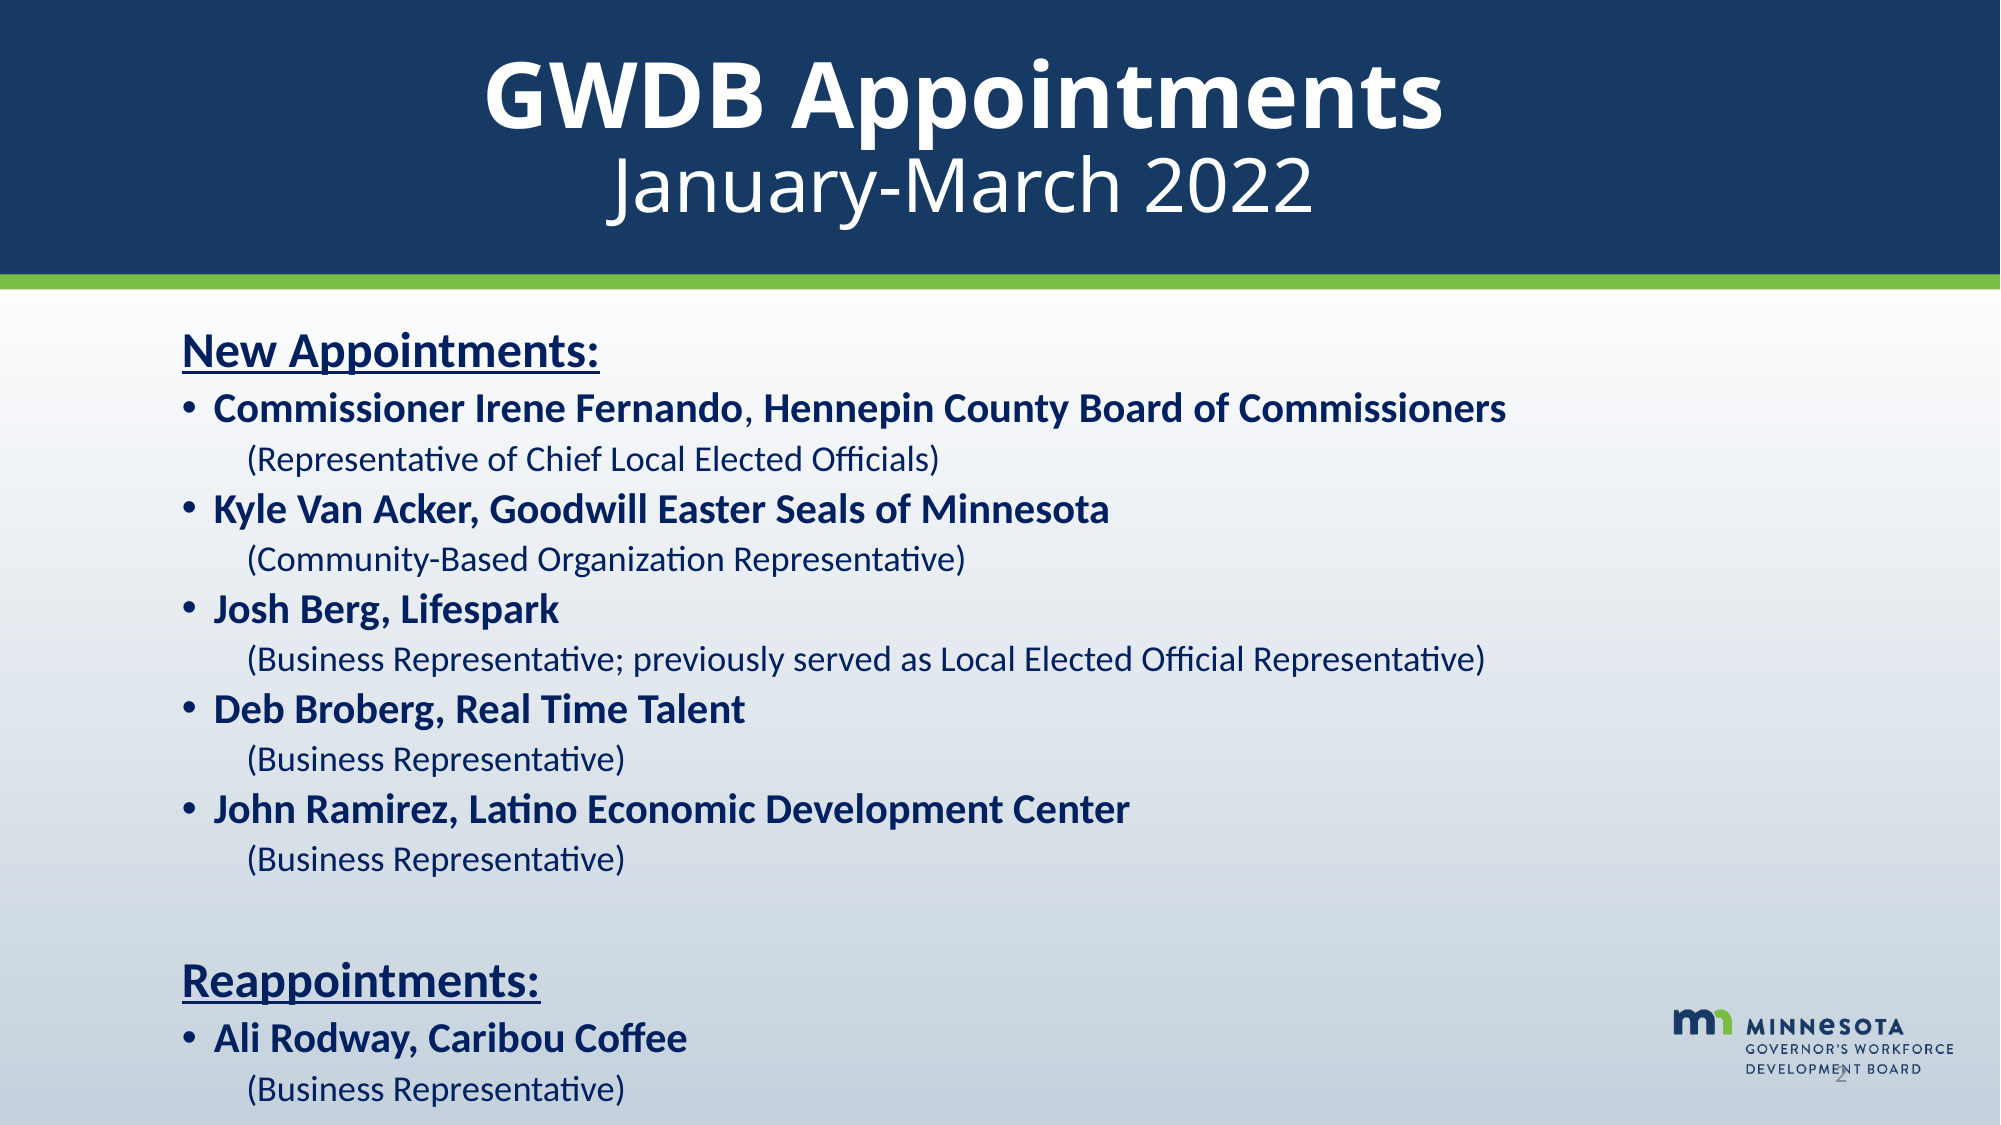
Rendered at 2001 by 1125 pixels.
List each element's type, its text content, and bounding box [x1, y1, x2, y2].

picture [0, 0, 2000, 1125]
slide_number 2 [1412, 1042, 1863, 1103]
title GWDB Appointments January-March 2022 [101, 30, 1827, 248]
list New Appointments: Commissioner Irene Fernando, Hennepin County Board of Commissioners (Representative of Chief Local Elected Officials) Kyle Van Acker, Goodwill Easter Seals of Minnesota (Community-Based Organization Representative) Josh Berg, Lifespark (Business Representative; previously served as Local Elected Official Representative) Deb Broberg, Real Time Talent (Business Representative) John Ramirez, Latino Economic Development Center (Business Representative) Reappointments: Ali Rodway, Caribou Coffee (Business Representative) [166, 317, 1762, 1125]
